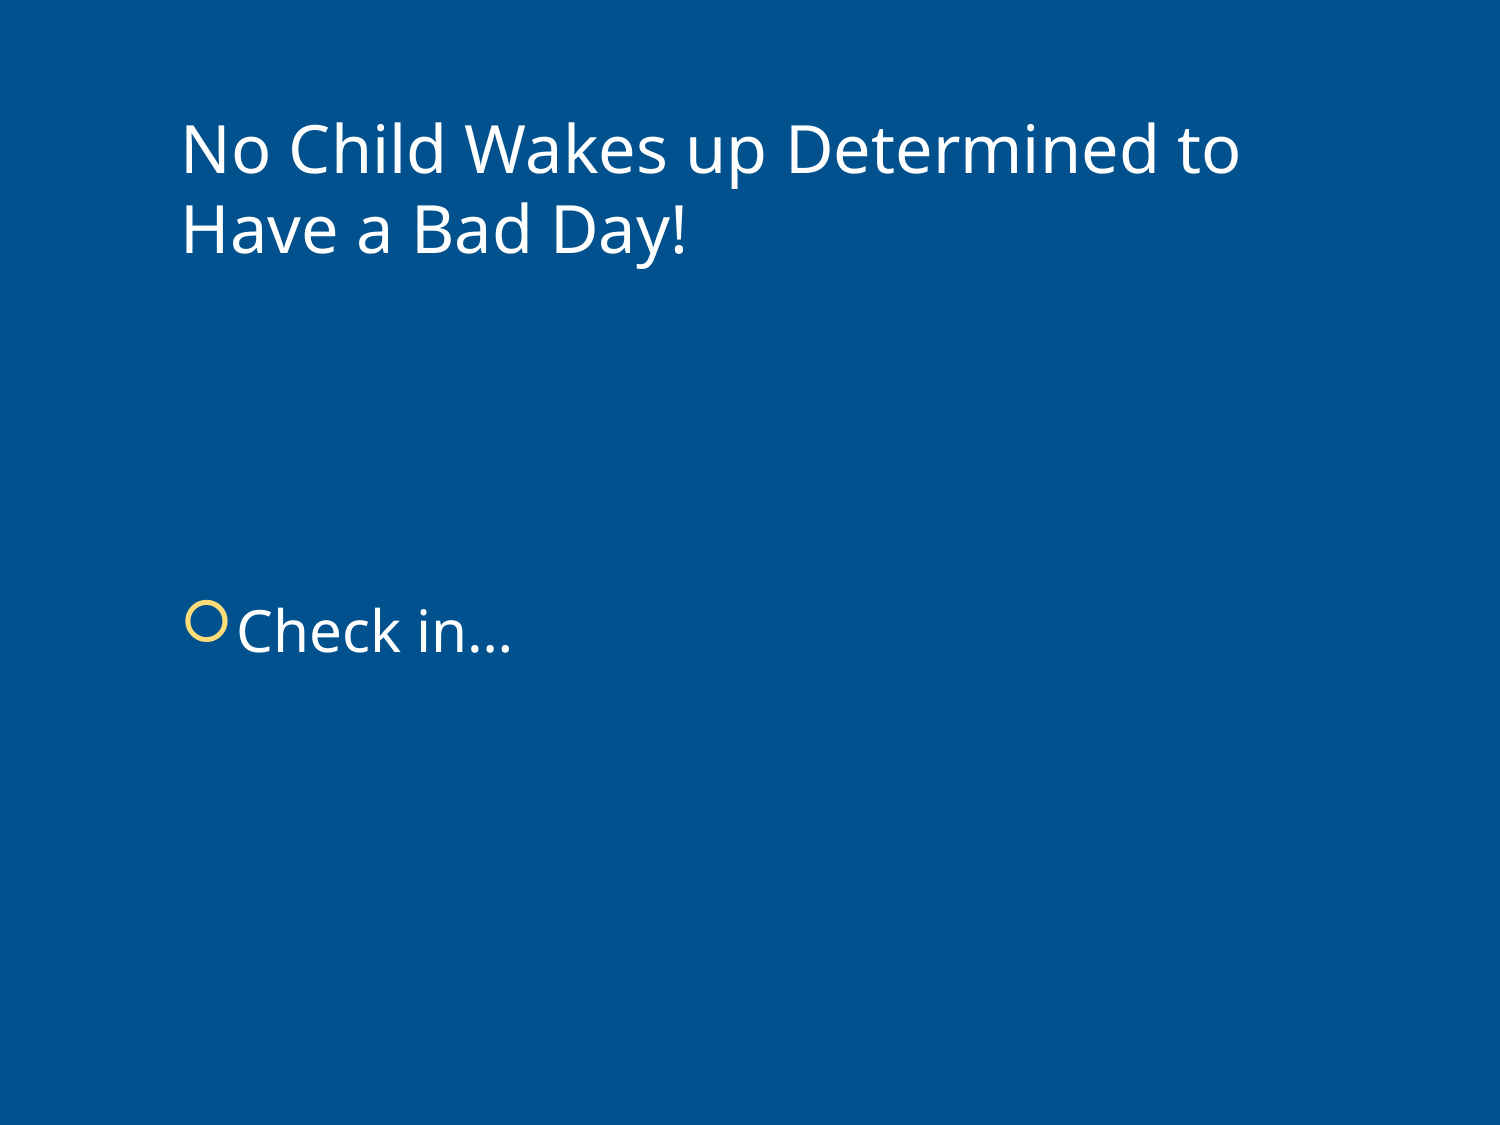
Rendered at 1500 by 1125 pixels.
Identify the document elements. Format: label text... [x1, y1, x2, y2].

list Check in… [165, 296, 1335, 962]
title No Child Wakes up Determined to Have a Bad Day! [165, 110, 1335, 263]
